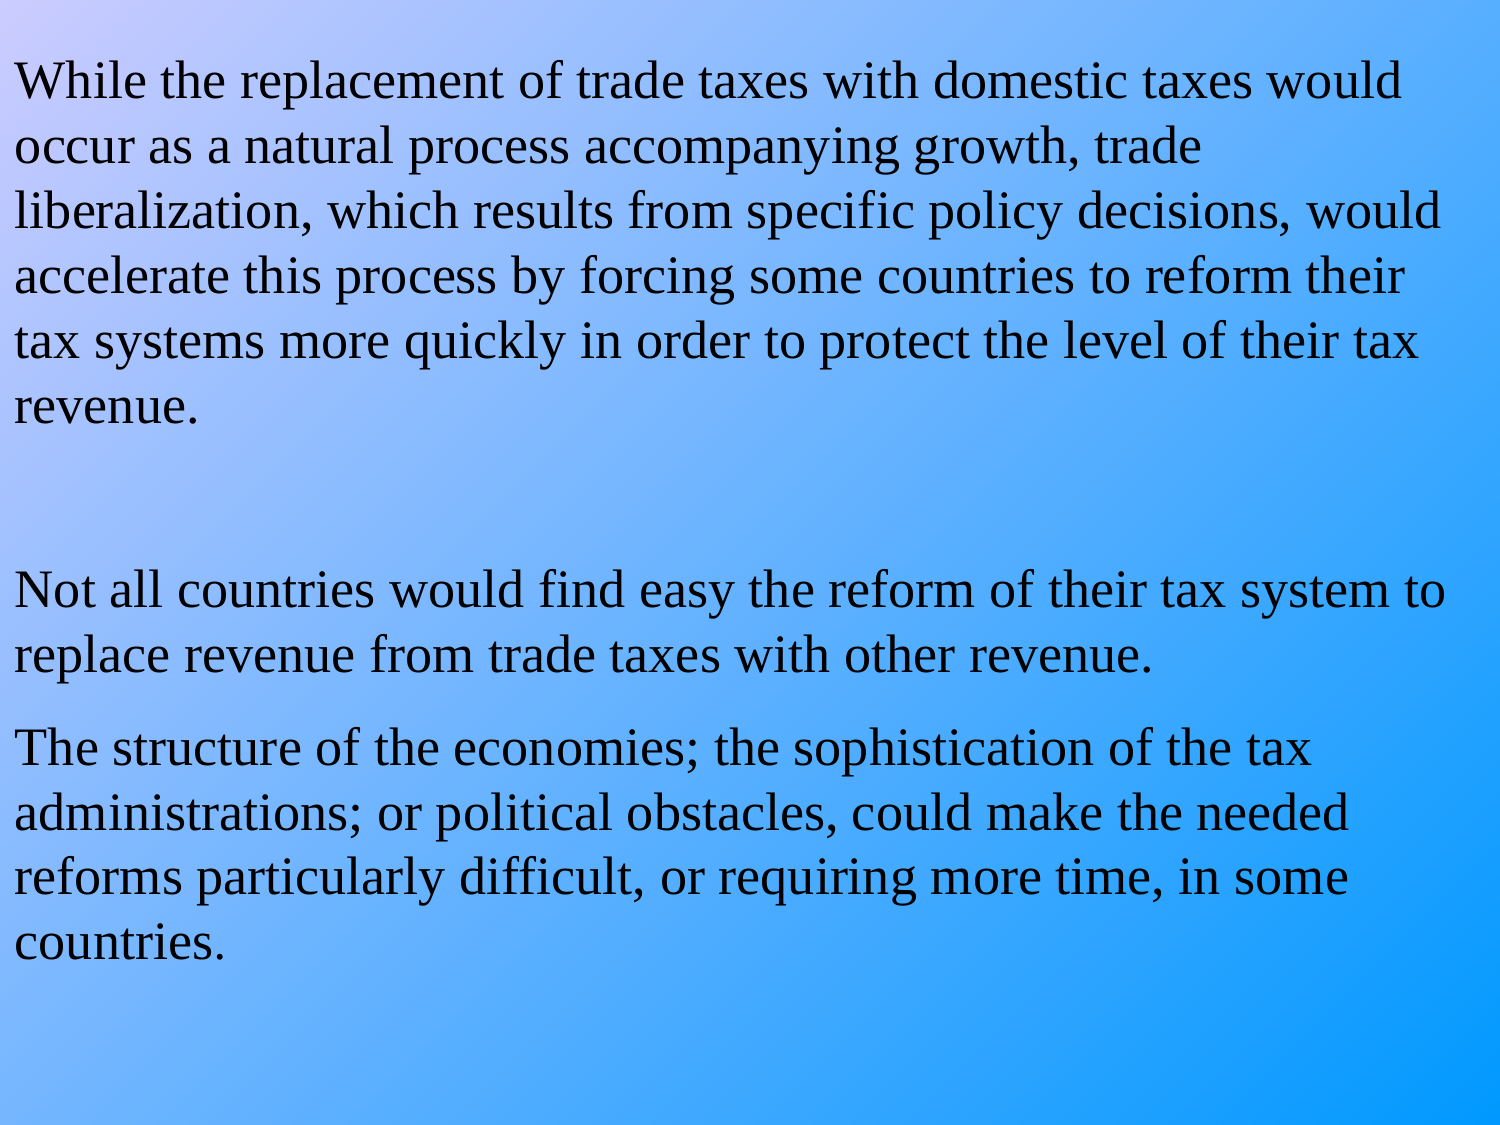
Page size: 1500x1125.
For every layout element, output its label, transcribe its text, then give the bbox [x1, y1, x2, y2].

text_box While the replacement of trade taxes with domestic taxes would occur as a natural process accompanying growth, trade liberalization, which results from specific policy decisions, would accelerate this process by forcing some countries to reform their tax systems more quickly in order to protect the level of their tax revenue. Not all countries would find easy the reform of their tax system to replace revenue from trade taxes with other revenue. The structure of the economies; the sophistication of the tax administrations; or political obstacles, could make the needed reforms particularly difficult, or requiring more time, in some countries. [0, 37, 1500, 1125]
